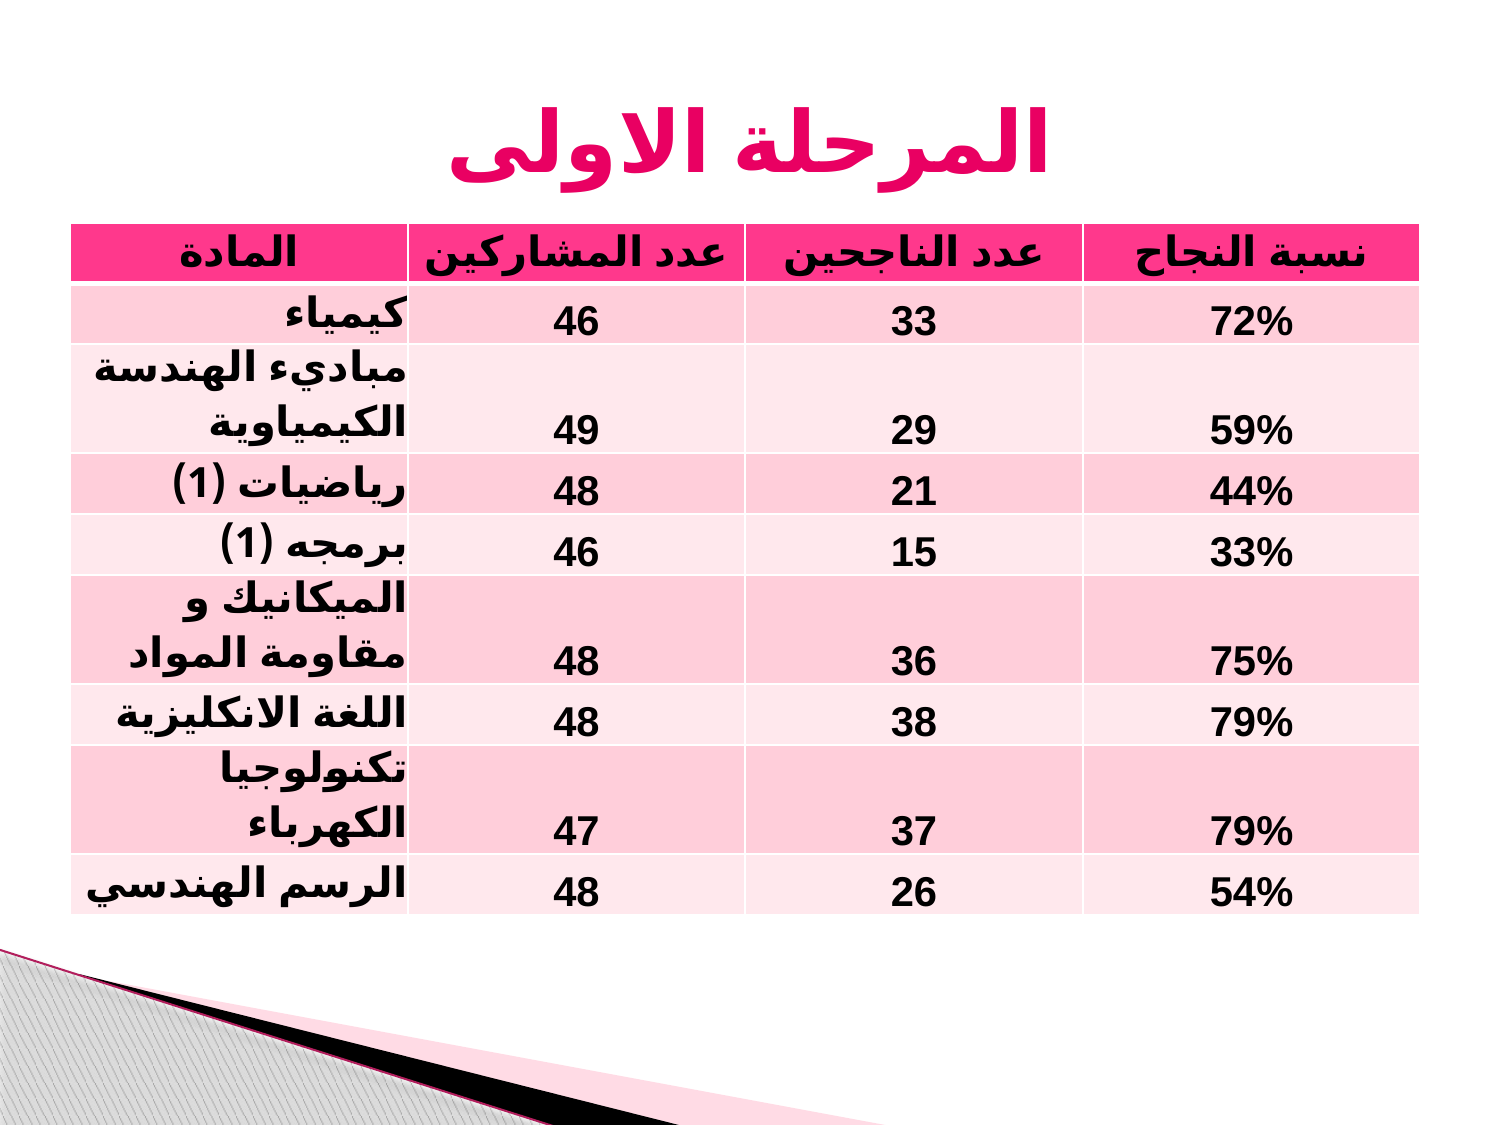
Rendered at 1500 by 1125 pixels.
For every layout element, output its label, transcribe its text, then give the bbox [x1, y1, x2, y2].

table_cell 72% [1084, 286, 1419, 343]
table_cell الرسم الهندسي [71, 855, 407, 914]
table_cell 36 [746, 576, 1082, 683]
table_cell رياضيات (1) [71, 454, 407, 513]
table_cell 48 [409, 576, 744, 683]
table_header المادة [71, 224, 407, 281]
table_header نسبة النجاح [1084, 233, 1419, 281]
table_cell مباديء الهندسة الكيمياوية [71, 345, 407, 452]
table_cell 54% [1084, 855, 1419, 914]
table_cell 79% [1084, 746, 1419, 853]
table_cell 48 [409, 685, 744, 744]
table_cell الميكانيك و مقاومة المواد [71, 576, 407, 683]
table_cell 79% [1084, 685, 1419, 744]
table_cell 75% [1084, 576, 1419, 683]
table_cell 33 [746, 286, 1082, 343]
table_cell 49 [409, 345, 744, 452]
table_cell اللغة الانكليزية [71, 685, 407, 744]
table_cell 33% [1084, 515, 1419, 574]
table_cell 48 [409, 454, 744, 513]
table_cell 21 [746, 454, 1082, 513]
table_cell تكنولوجيا الكهرباء [71, 746, 407, 853]
table_cell 38 [746, 685, 1082, 744]
table_cell كيمياء [71, 286, 407, 343]
table_cell 29 [746, 345, 1082, 452]
table_cell 47 [409, 746, 744, 853]
table_header عدد المشاركين [409, 233, 744, 281]
table_cell 26 [746, 855, 1082, 914]
table_header عدد الناجحين [746, 233, 1082, 281]
table_cell 44% [1084, 454, 1419, 513]
title المرحلة الاولى [75, 45, 1425, 233]
table_cell 59% [1084, 345, 1419, 452]
table_cell 46 [409, 515, 744, 574]
table_cell 46 [409, 286, 744, 343]
table_cell 15 [746, 515, 1082, 574]
table_cell برمجه (1) [71, 515, 407, 574]
table_cell 37 [746, 746, 1082, 853]
table_cell 48 [409, 855, 744, 914]
